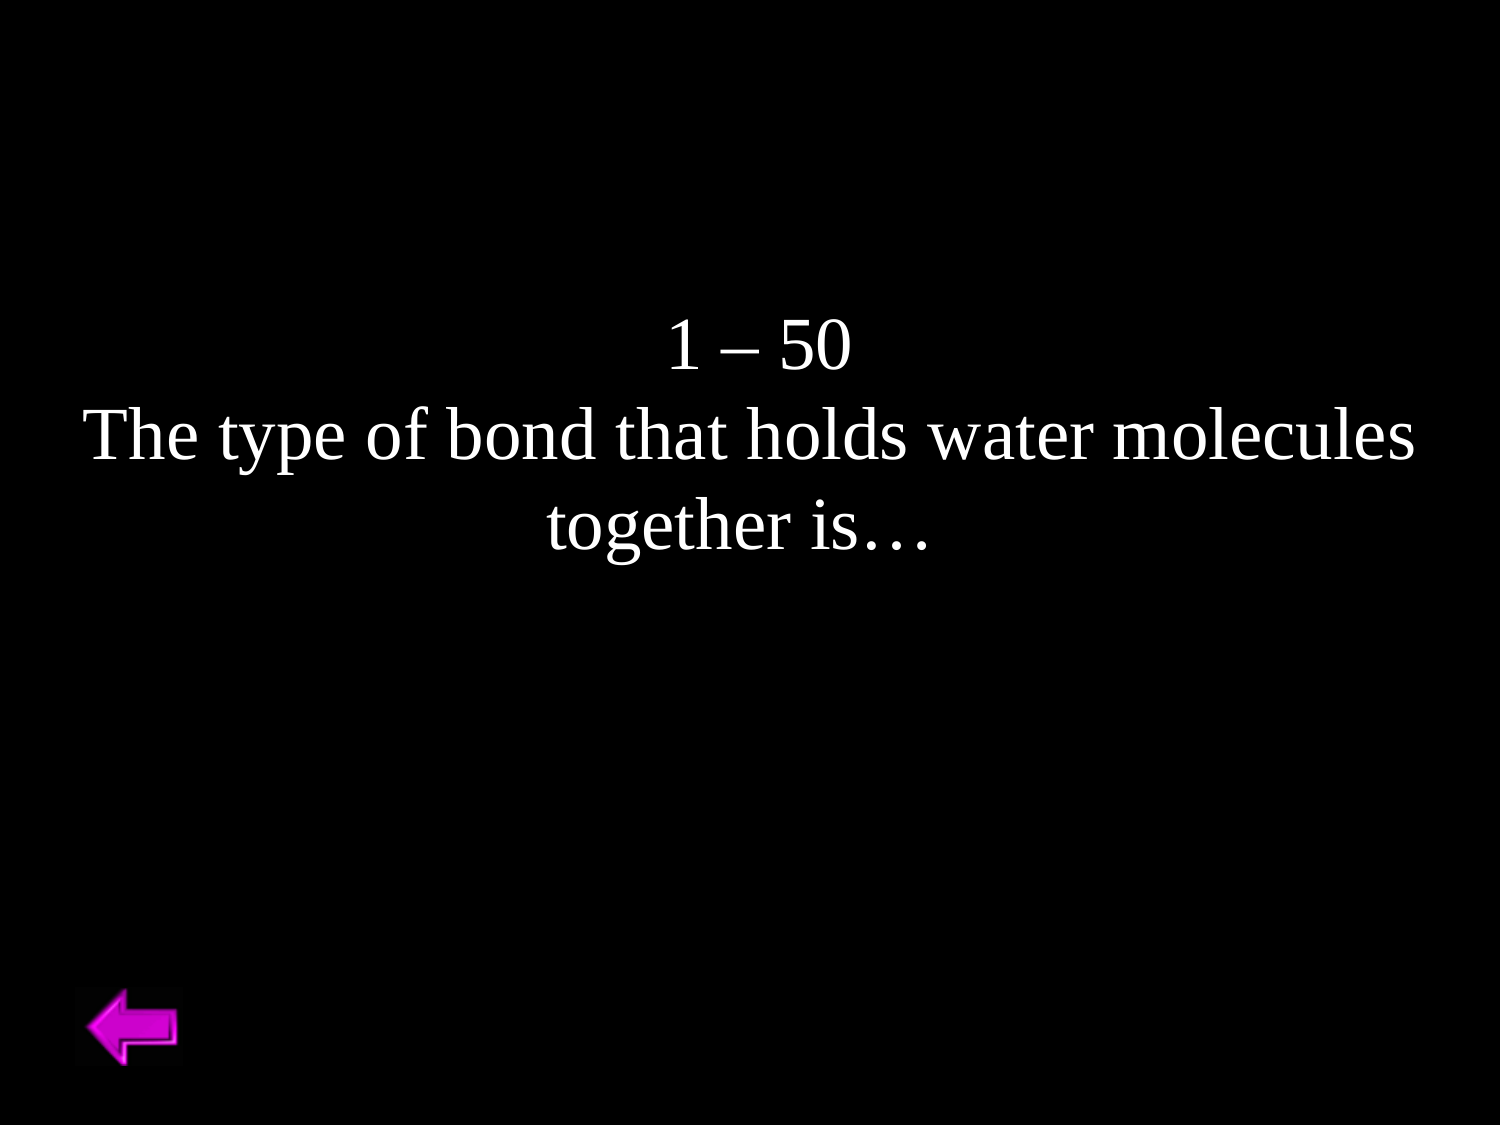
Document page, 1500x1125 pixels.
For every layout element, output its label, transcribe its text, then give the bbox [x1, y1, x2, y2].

text_box 1 – 50 The type of bond that holds water molecules together is… [0, 287, 1500, 573]
picture [74, 987, 183, 1066]
